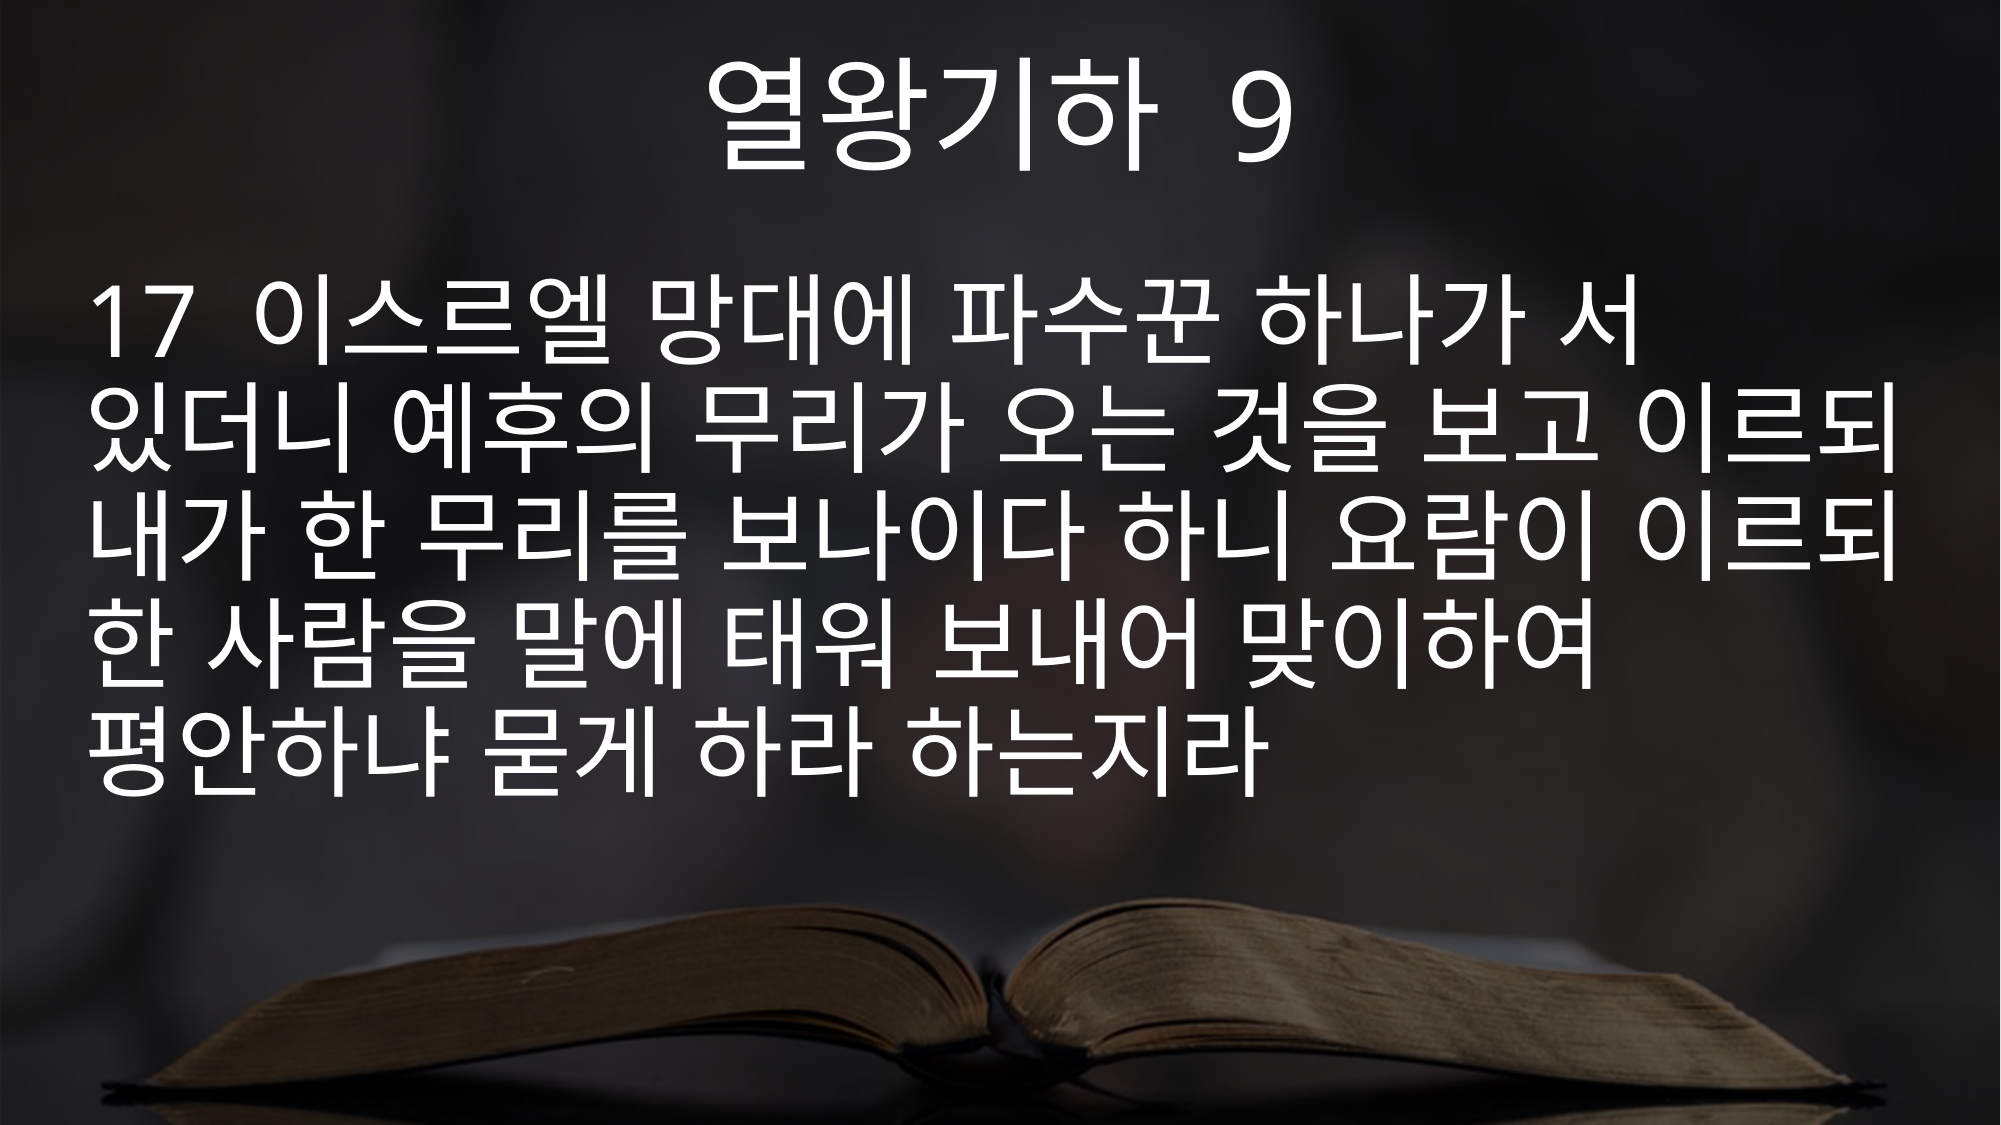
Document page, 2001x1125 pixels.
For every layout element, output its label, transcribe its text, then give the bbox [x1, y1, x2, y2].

list 17 이스르엘 망대에 파수꾼 하나가 서 있더니 예후의 무리가 오는 것을 보고 이르되 내가 한 무리를 보나이다 하니 요람이 이르되 한 사람을 말에 태워 보내어 맞이하여 평안하냐 묻게 하라 하는지라 [69, 263, 1953, 423]
picture [0, 0, 2001, 1125]
footer 열왕기하 9 [0, 32, 2000, 192]
